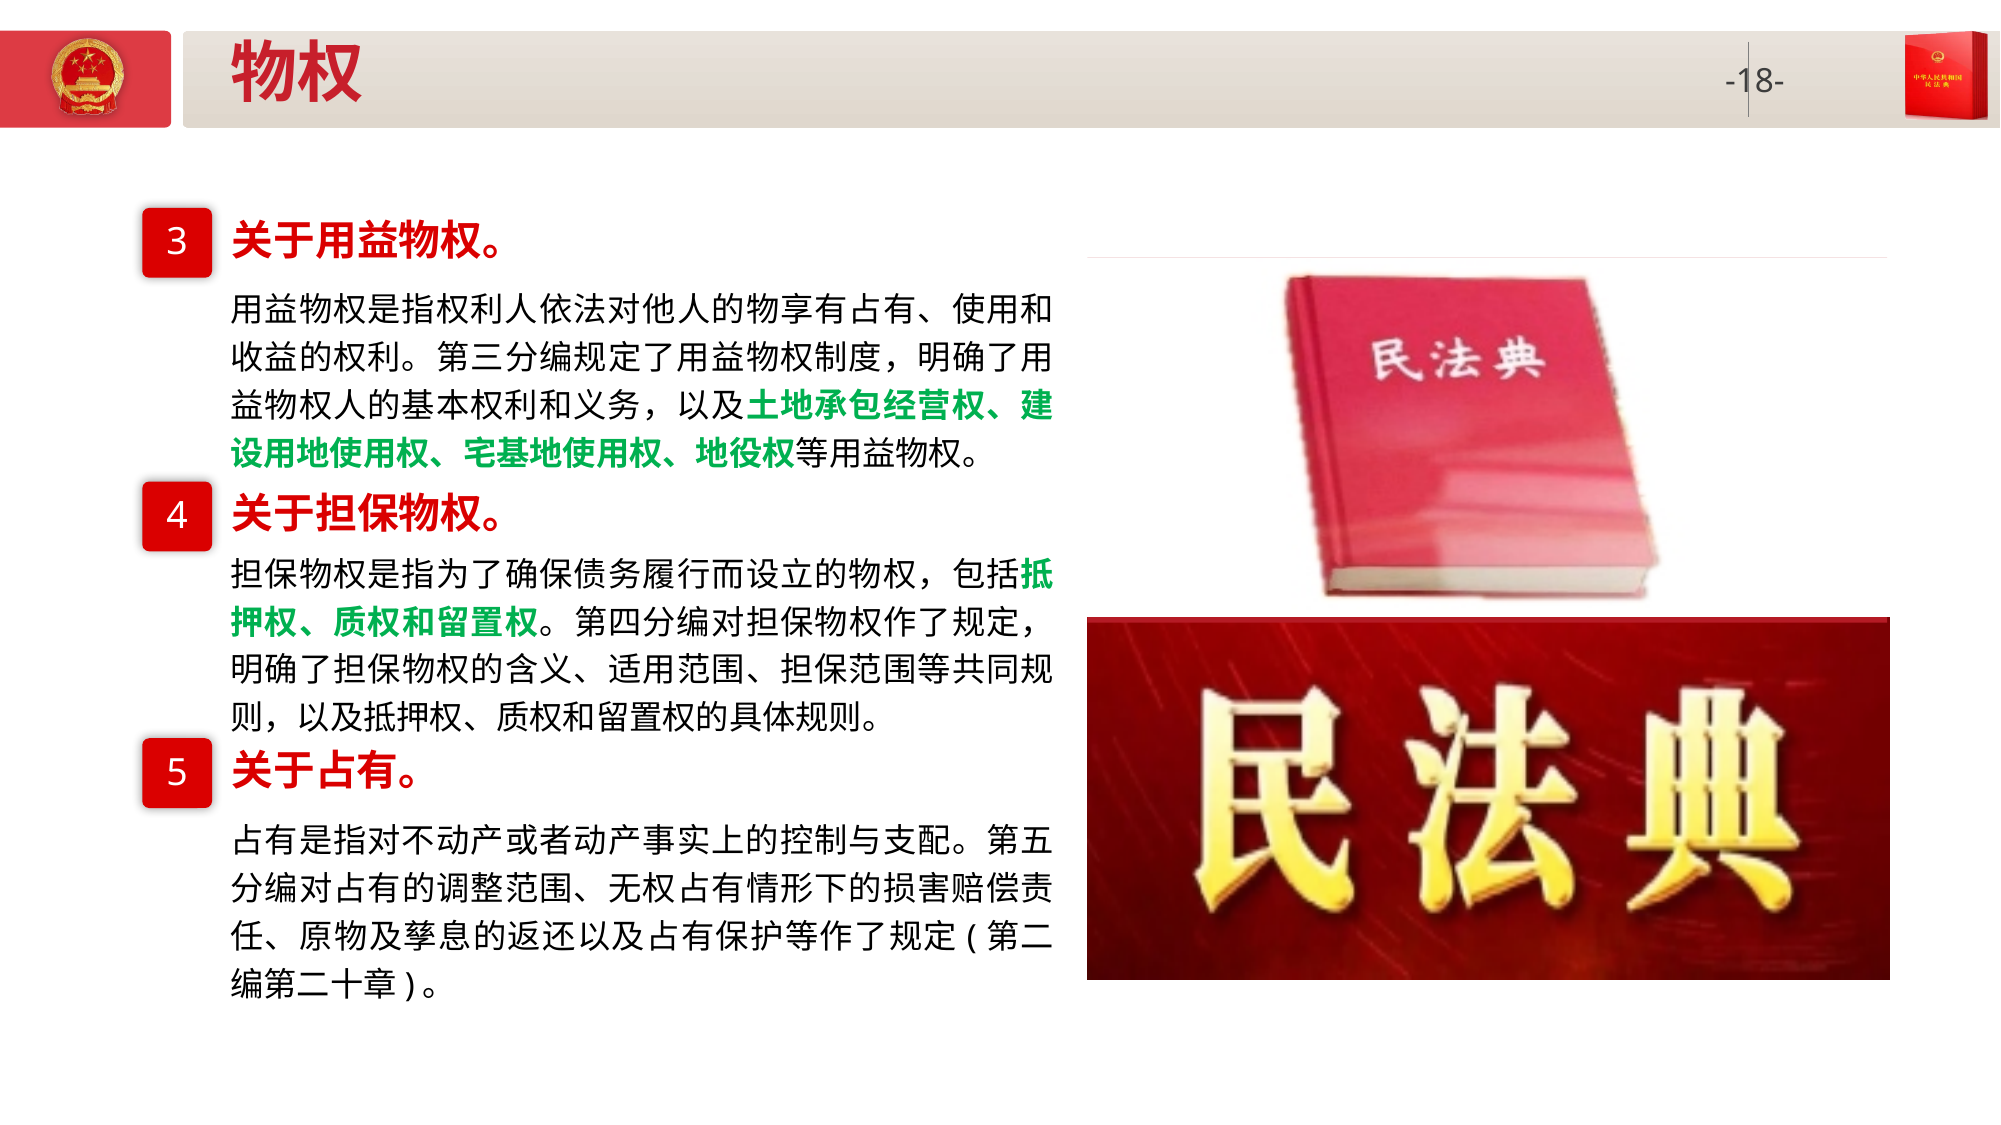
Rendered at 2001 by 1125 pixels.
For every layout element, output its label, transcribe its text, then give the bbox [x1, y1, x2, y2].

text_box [1087, 257, 1890, 980]
text_box 3 [142, 207, 213, 278]
text_box 4 [142, 481, 213, 552]
title 物权 [215, 36, 1749, 115]
text_box 关于用益物权。 [217, 206, 540, 271]
picture [1865, 22, 2001, 120]
text_box 5 [142, 738, 213, 809]
text_box 关于担保物权。 [217, 479, 540, 545]
picture [44, 38, 127, 117]
text_box 担保物权是指为了确保债务履行而设立的物权，包括抵押权、质权和留置权。第四分编对担保物权作了规定，明确了担保物权的含义、适用范围、担保范围等共同规则，以及抵押权、质权和留置权的具体规则。 [215, 537, 1069, 744]
text_box 占有是指对不动产或者动产事实上的控制与支配。第五分编对占有的调整范围、无权占有情形下的损害赔偿责任、原物及孳息的返还以及占有保护等作了规定(第二编第二十章)。 [215, 803, 1069, 1010]
text_box 用益物权是指权利人依法对他人的物享有占有、使用和收益的权利。第三分编规定了用益物权制度，明确了用益物权人的基本权利和义务，以及土地承包经营权、建设用地使用权、宅基地使用权、地役权等用益物权。 [215, 273, 1069, 480]
text_box 关于占有。 [217, 736, 456, 802]
